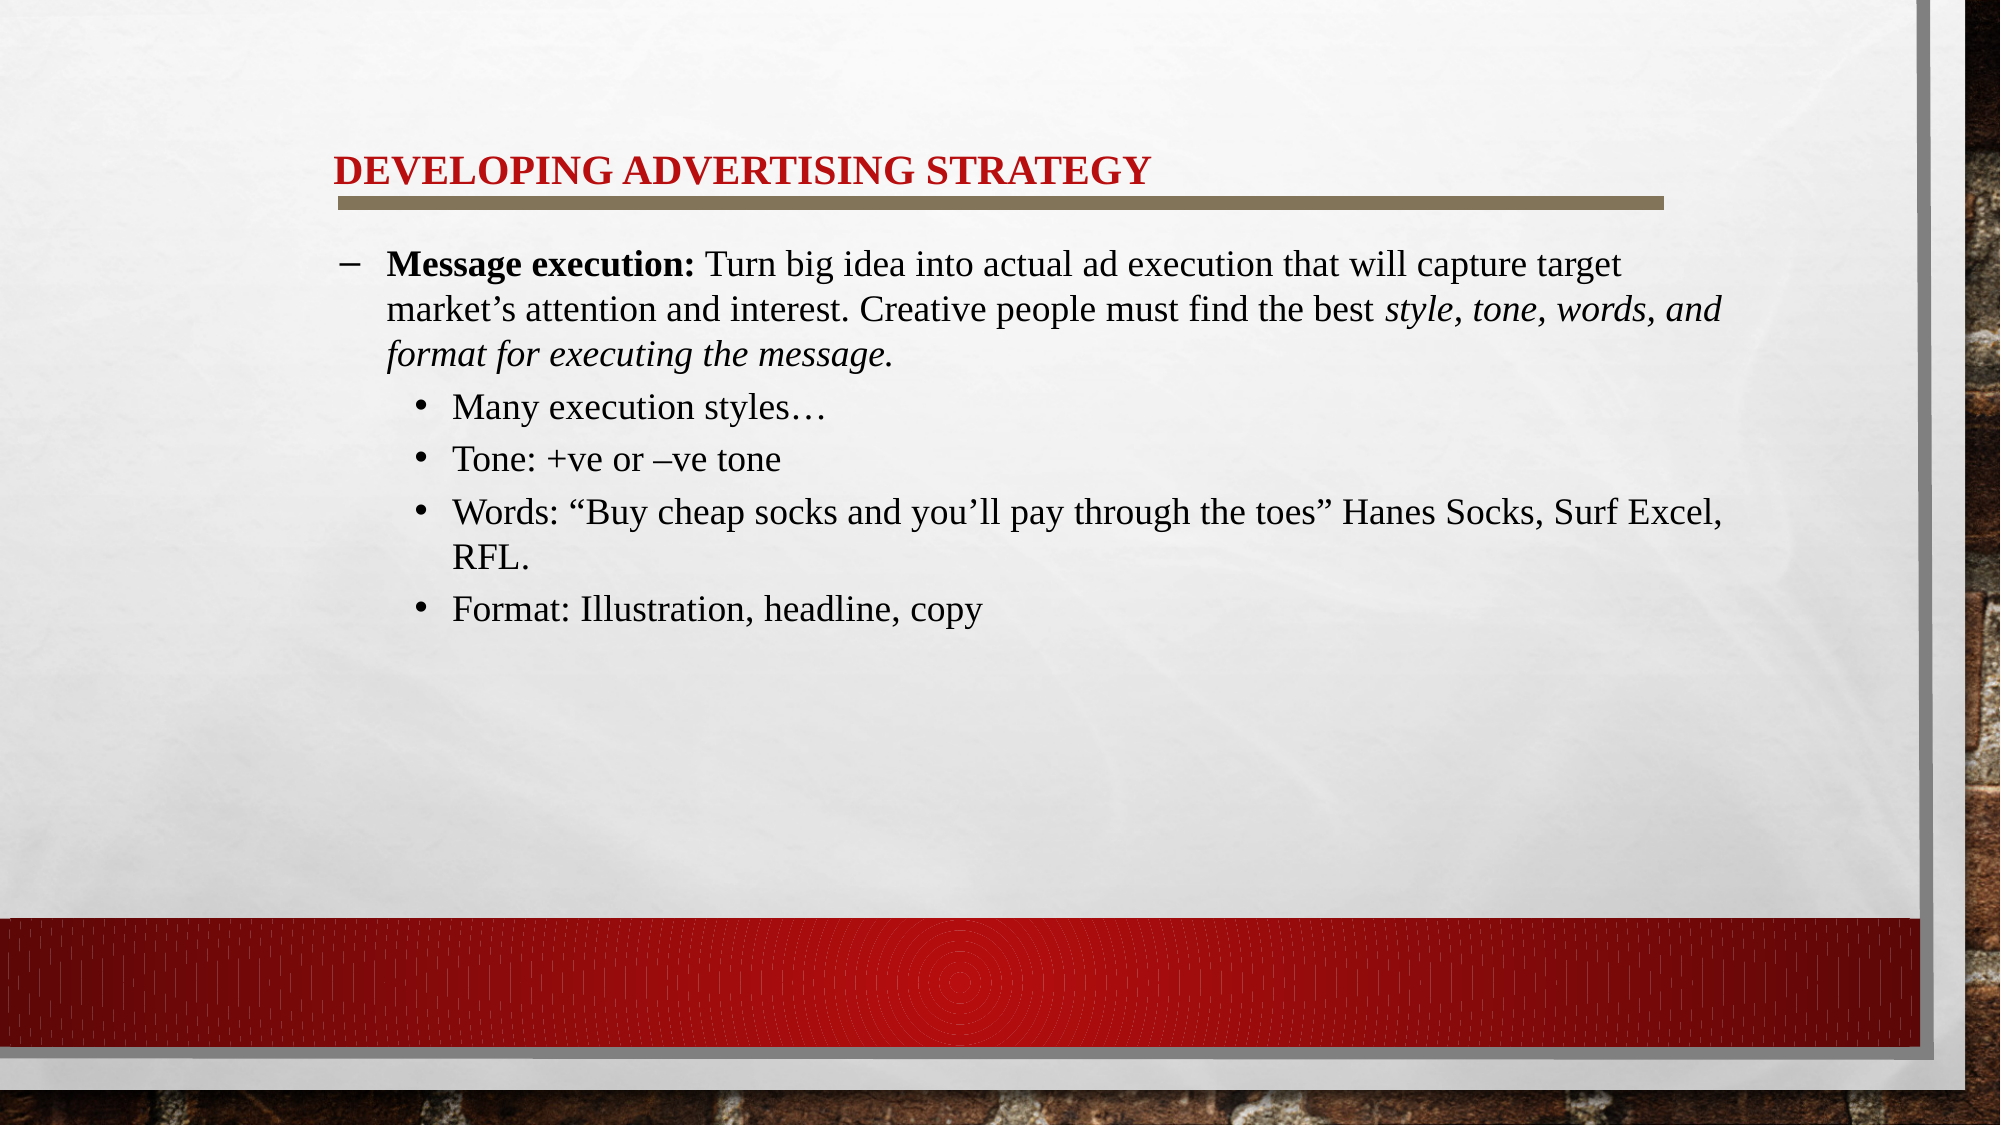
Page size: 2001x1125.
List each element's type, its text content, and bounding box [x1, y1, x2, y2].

text_box [338, 196, 1664, 209]
picture [0, 0, 2000, 1125]
text_box Message execution: Turn big idea into actual ad execution that will capture target market’s attention and interest. Creative people must find the best style, tone, words, and format for executing the message. Many execution styles… Tone: +ve or –ve tone Words: “Buy cheap socks and you’ll pay through the toes” Hanes Socks, Surf Excel, RFL. Format: Illustration, headline, copy [249, 231, 1750, 398]
title Developing Advertising Strategy [297, 0, 1686, 224]
